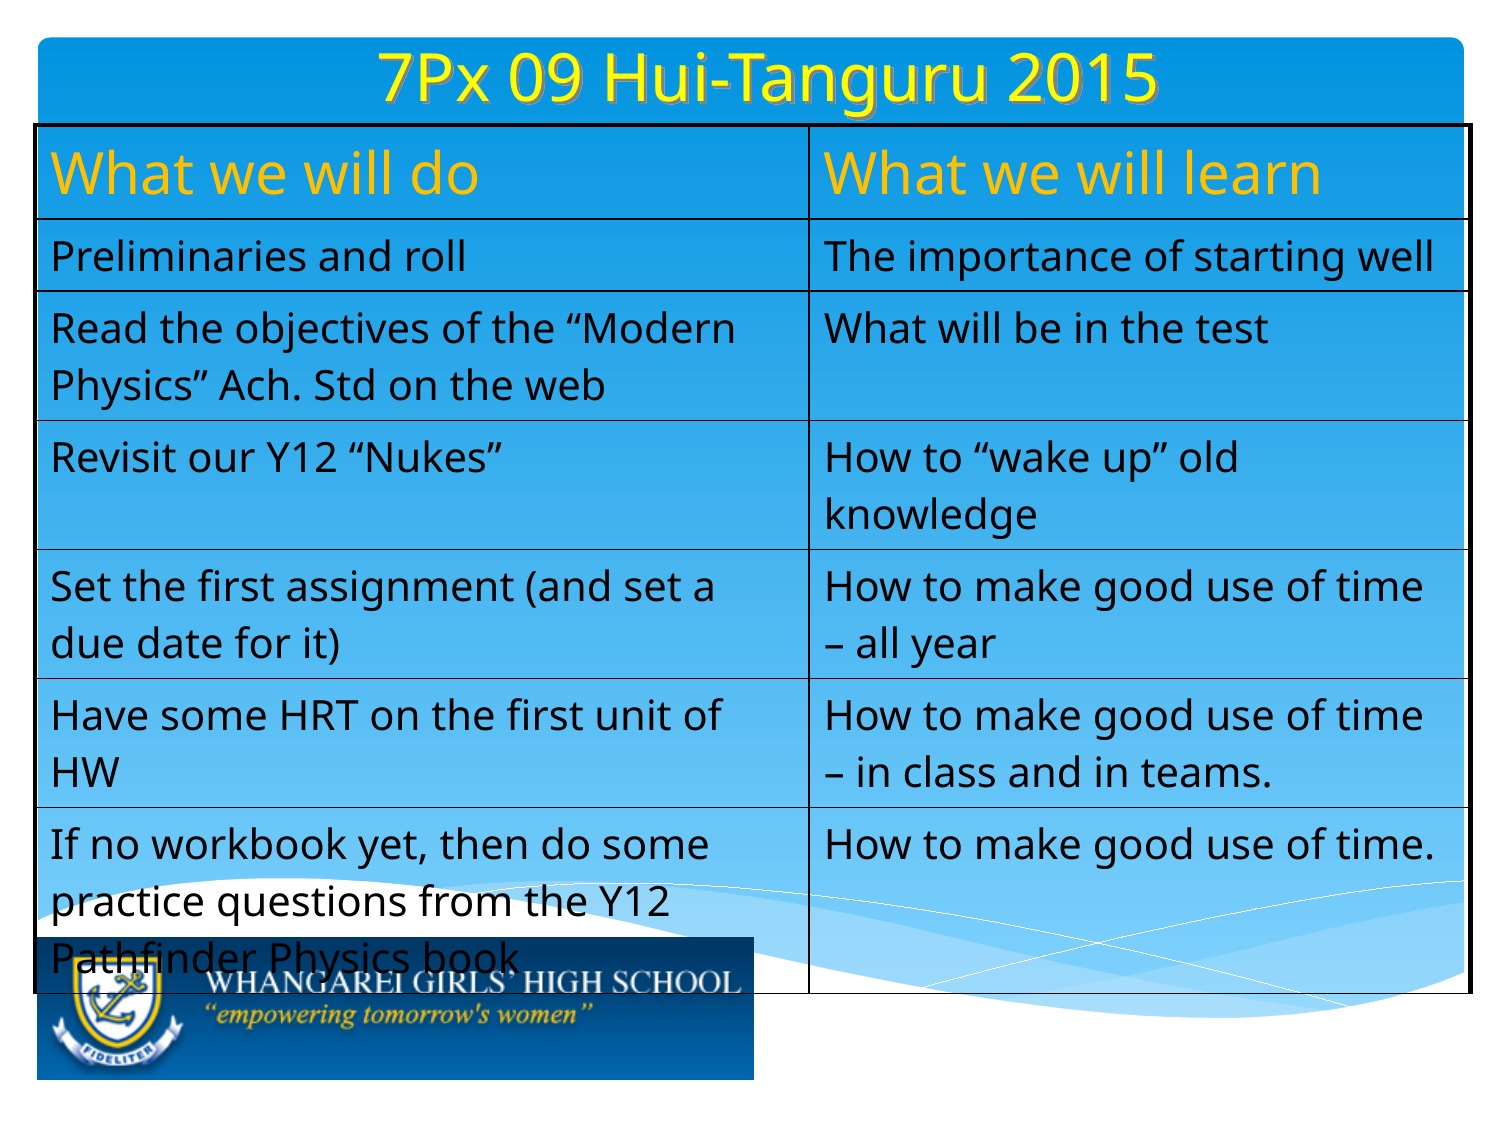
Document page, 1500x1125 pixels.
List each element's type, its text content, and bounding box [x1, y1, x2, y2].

table_cell How to “wake up” old knowledge [810, 421, 1468, 549]
table_cell How to make good use of time – in class and in teams. [810, 679, 1468, 807]
table_cell If no workbook yet, then do some practice questions from the Y12 Pathfinder Physics book [37, 808, 808, 993]
table_cell Set the first assignment (and set a due date for it) [37, 550, 808, 678]
table_cell Preliminaries and roll [37, 220, 808, 290]
table_cell Read the objectives of the “Modern Physics” Ach. Std on the web [37, 292, 808, 420]
table_cell What will be in the test [810, 292, 1468, 420]
table_cell How to make good use of time – all year [810, 550, 1468, 678]
table_cell Revisit our Y12 “Nukes” [37, 421, 808, 549]
table_cell How to make good use of time. [810, 808, 1468, 993]
table_header What we will learn [810, 127, 1468, 218]
text_box 7Px 09 Hui-Tanguru 2015 [162, 24, 1375, 123]
table_header What we will do [37, 127, 808, 218]
table_cell The importance of starting well [810, 220, 1468, 290]
table_cell Have some HRT on the first unit of HW [37, 679, 808, 807]
picture [37, 937, 754, 1080]
